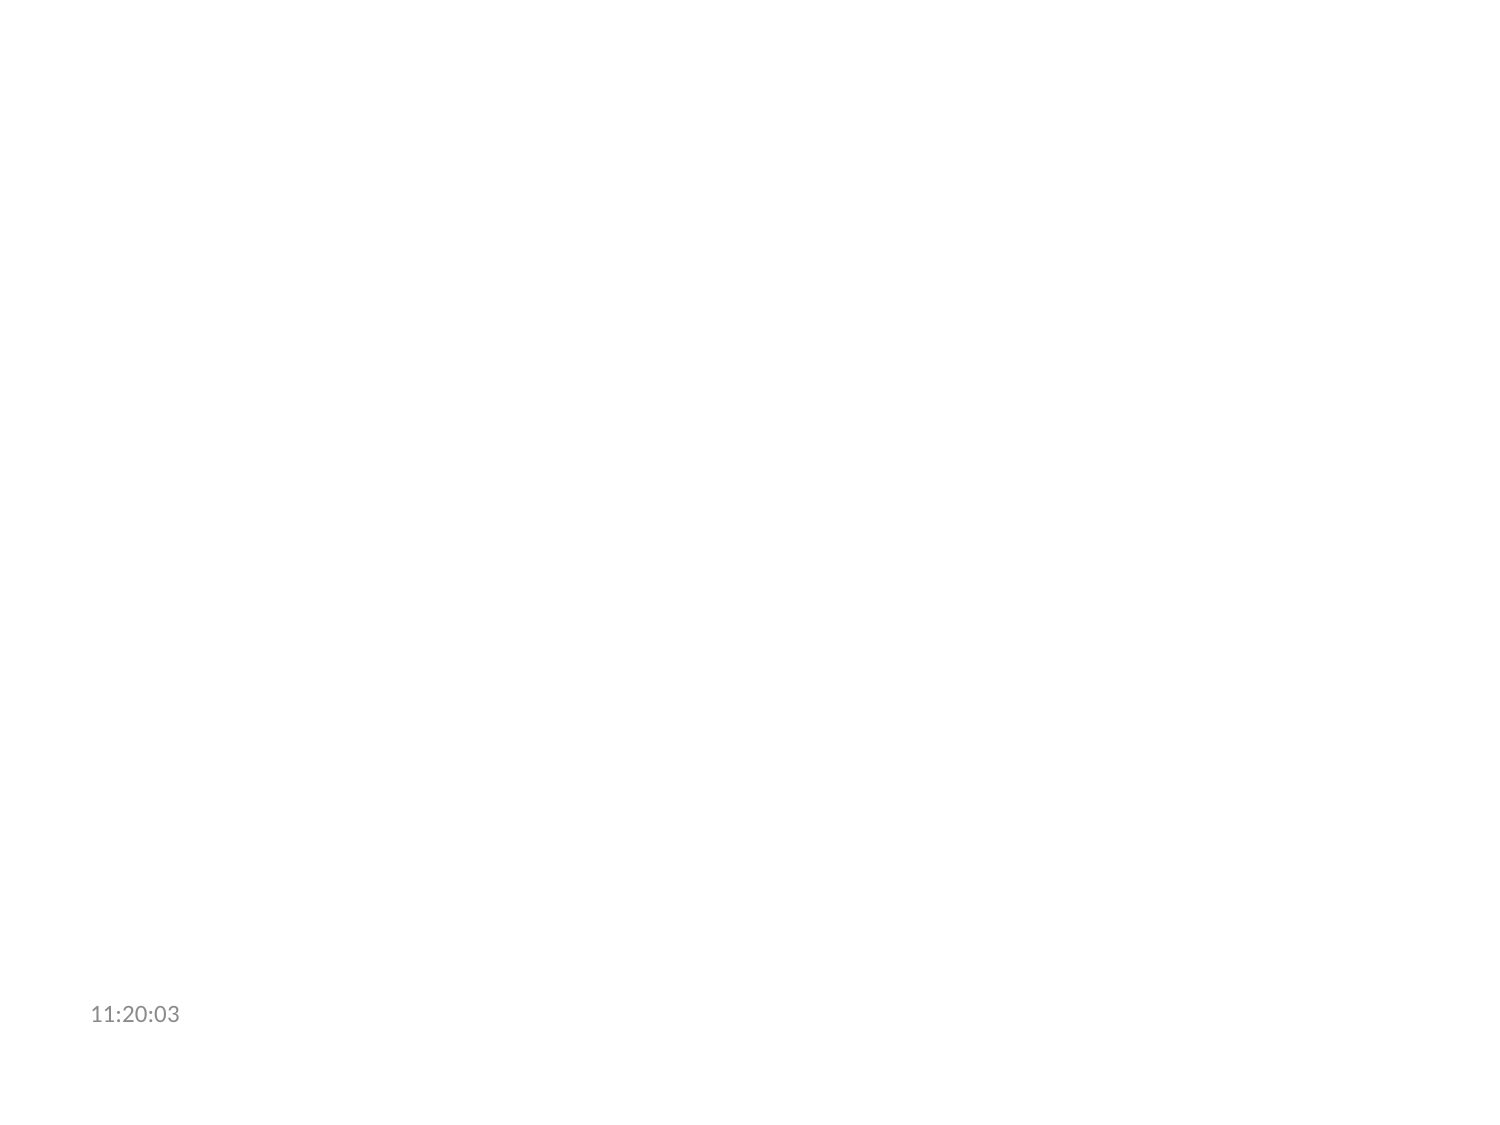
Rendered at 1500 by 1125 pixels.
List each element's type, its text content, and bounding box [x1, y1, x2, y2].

text_box 15:35:09 [75, 982, 425, 1043]
